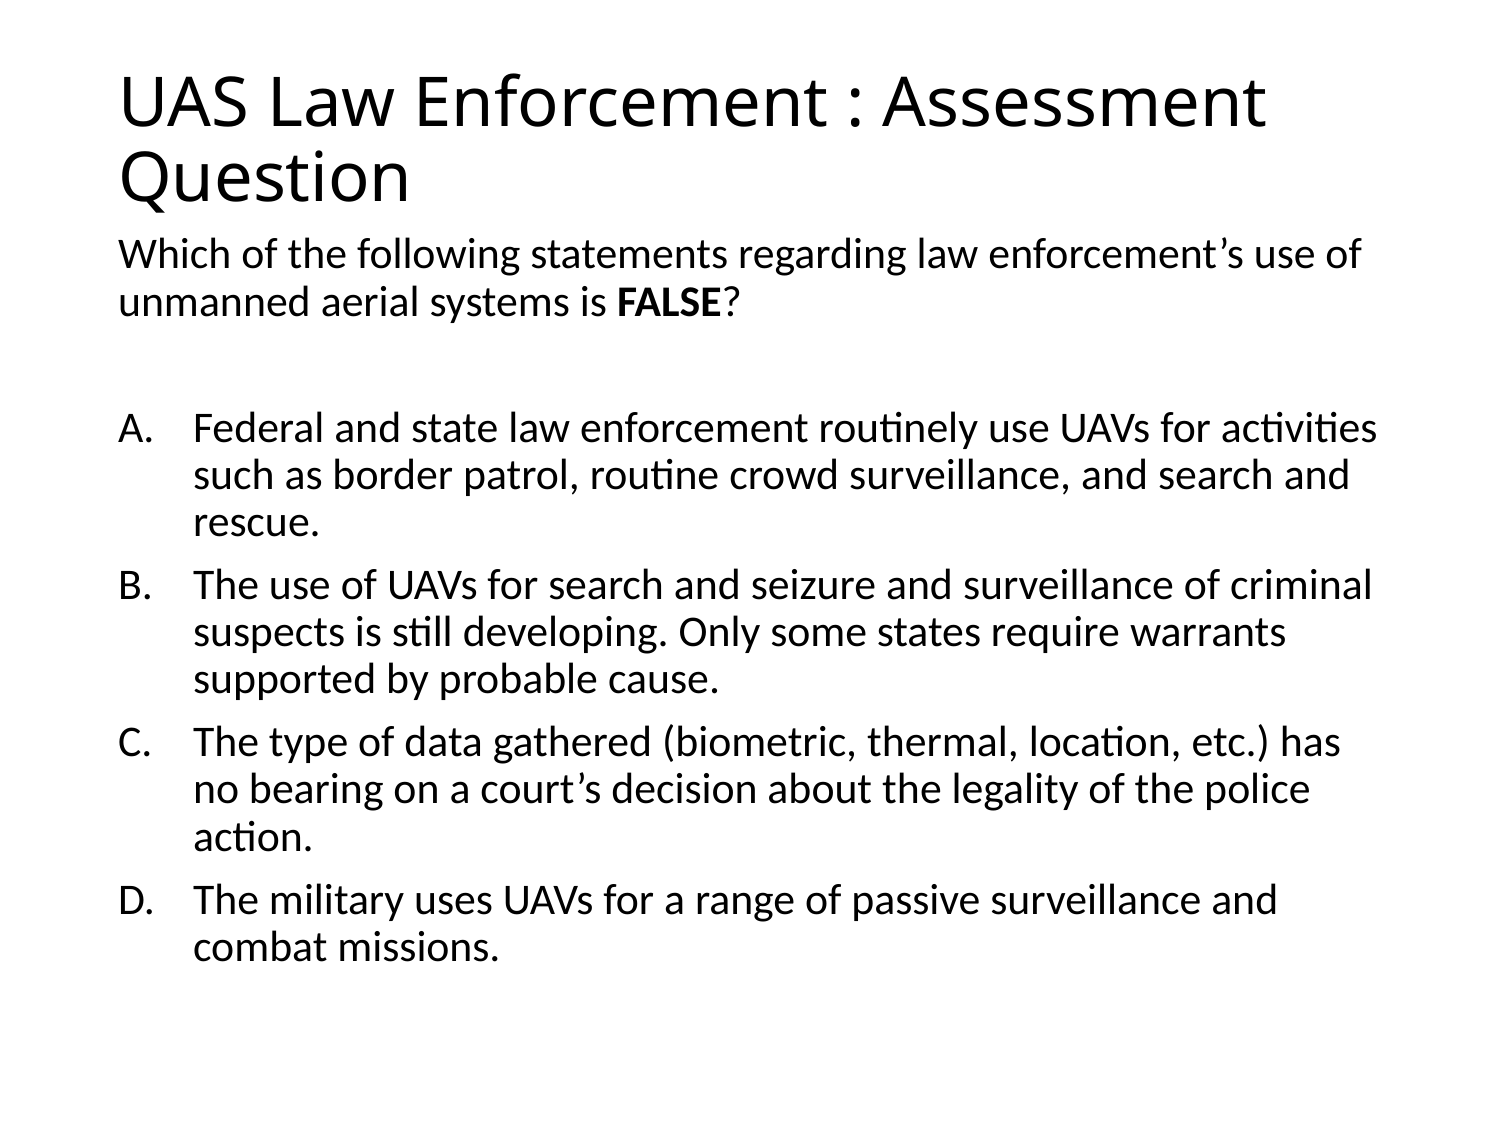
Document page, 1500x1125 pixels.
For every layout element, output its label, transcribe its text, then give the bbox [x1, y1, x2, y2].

list Which of the following statements regarding law enforcement’s use of unmanned aerial systems is FALSE? Federal and state law enforcement routinely use UAVs for activities such as border patrol, routine crowd surveillance, and search and rescue. The use of UAVs for search and seizure and surveillance of criminal suspects is still developing. Only some states require warrants supported by probable cause. The type of data gathered (biometric, thermal, location, etc.) has no bearing on a court’s decision about the legality of the police action. The military uses UAVs for a range of passive surveillance and combat missions. [102, 223, 1398, 992]
title UAS Law Enforcement : Assessment Question [102, 59, 1398, 223]
